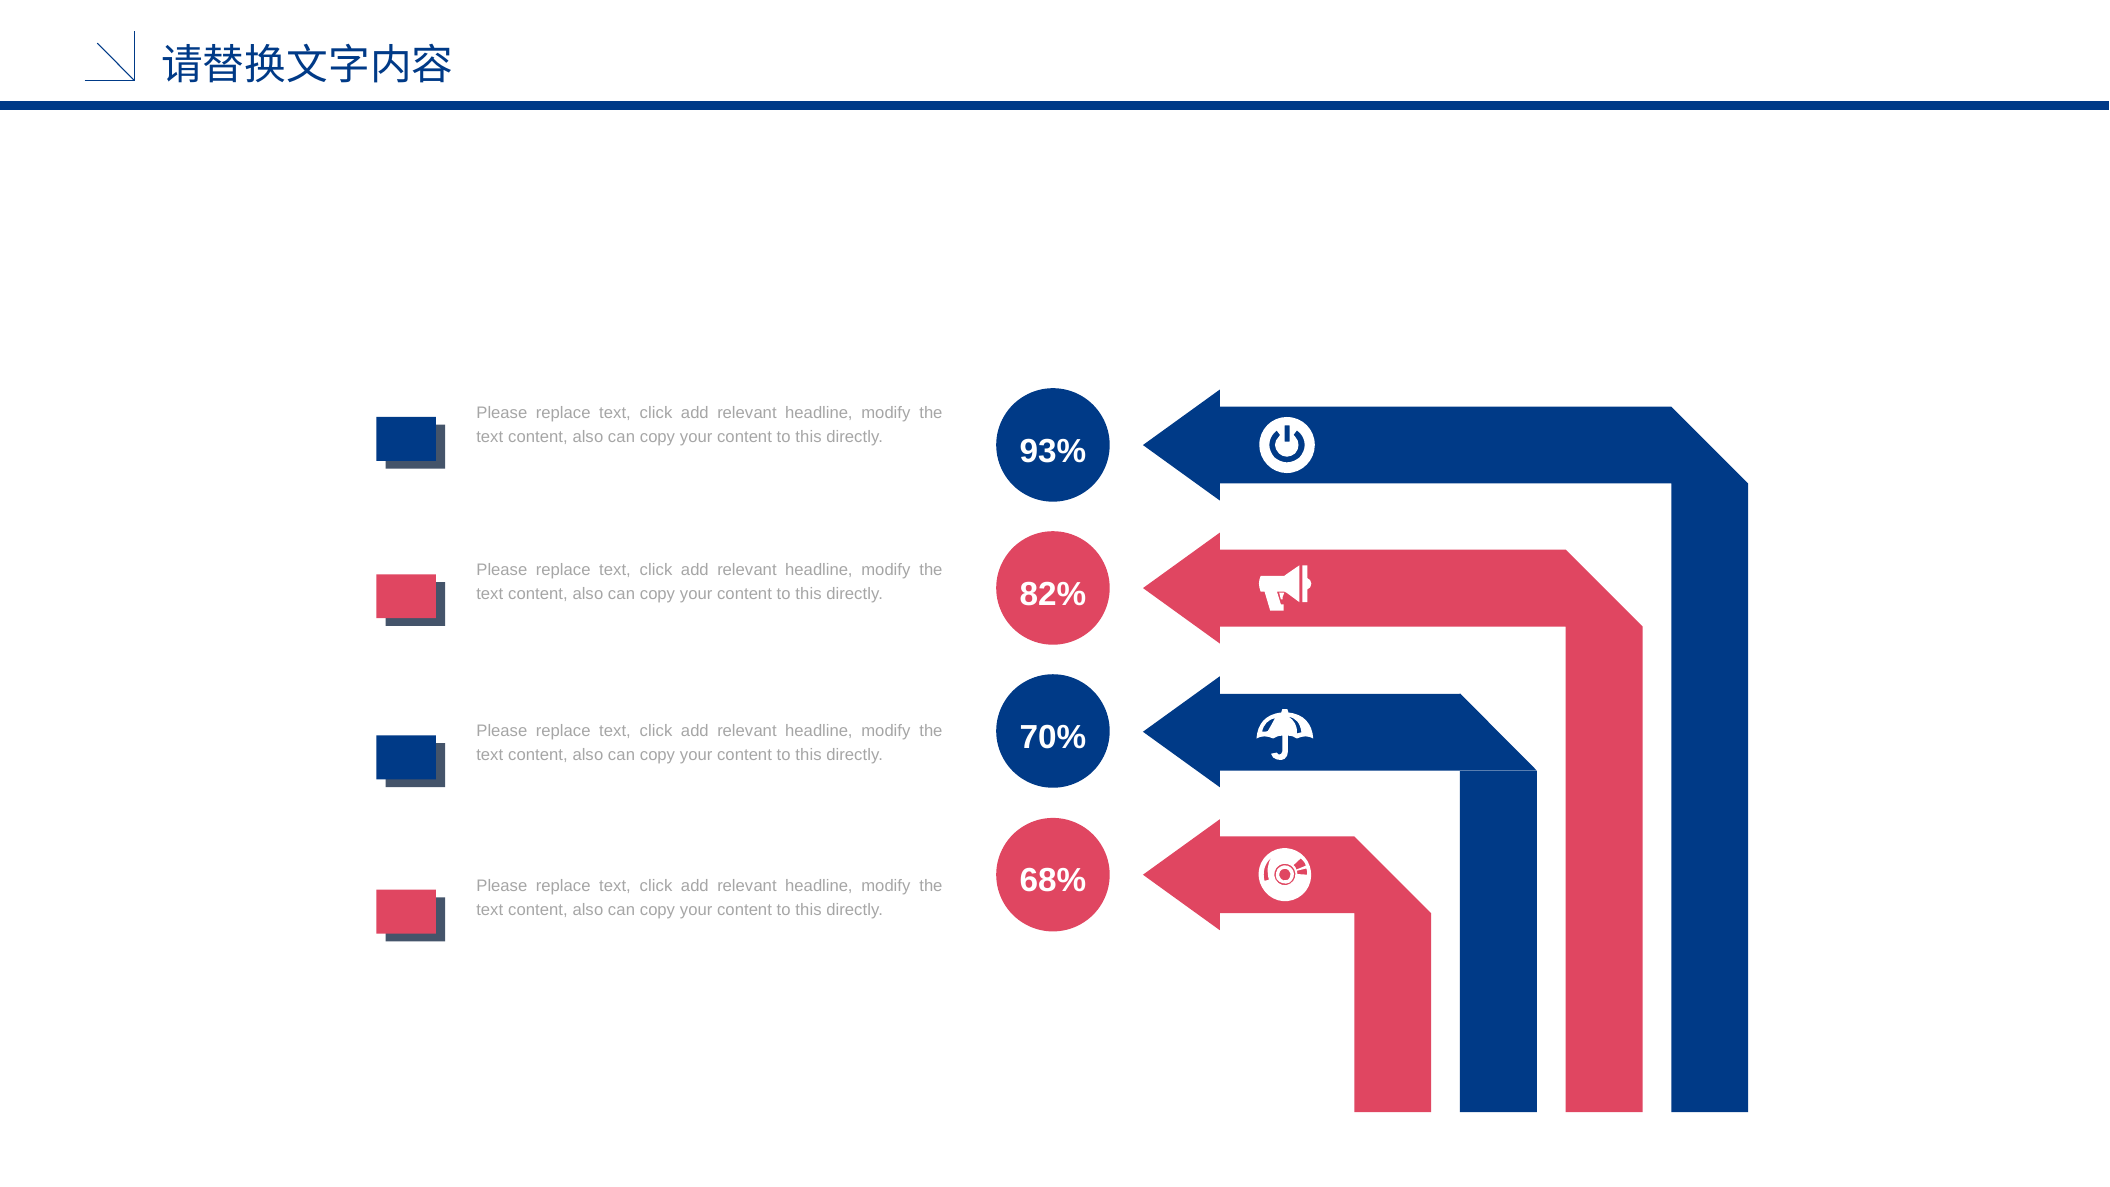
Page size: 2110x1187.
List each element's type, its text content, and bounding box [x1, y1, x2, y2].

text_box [376, 735, 446, 788]
text_box 请替换文字内容 [145, 22, 500, 94]
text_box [376, 416, 446, 469]
text_box Please replace text, click add relevant headline, modify the text content, also can copy your content to this directly. [461, 547, 959, 611]
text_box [376, 889, 446, 942]
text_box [996, 817, 1110, 932]
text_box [1142, 389, 1749, 1112]
text_box Please replace text, click add relevant headline, modify the text content, also can copy your content to this directly. [461, 708, 959, 772]
text_box Please replace text, click add relevant headline, modify the text content, also can copy your content to this directly. [461, 863, 959, 926]
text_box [376, 574, 446, 626]
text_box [996, 674, 1110, 788]
text_box Please replace text, click add relevant headline, modify the text content, also can copy your content to this directly. [461, 390, 959, 453]
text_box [996, 388, 1110, 502]
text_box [1142, 819, 1432, 1112]
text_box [996, 531, 1110, 645]
